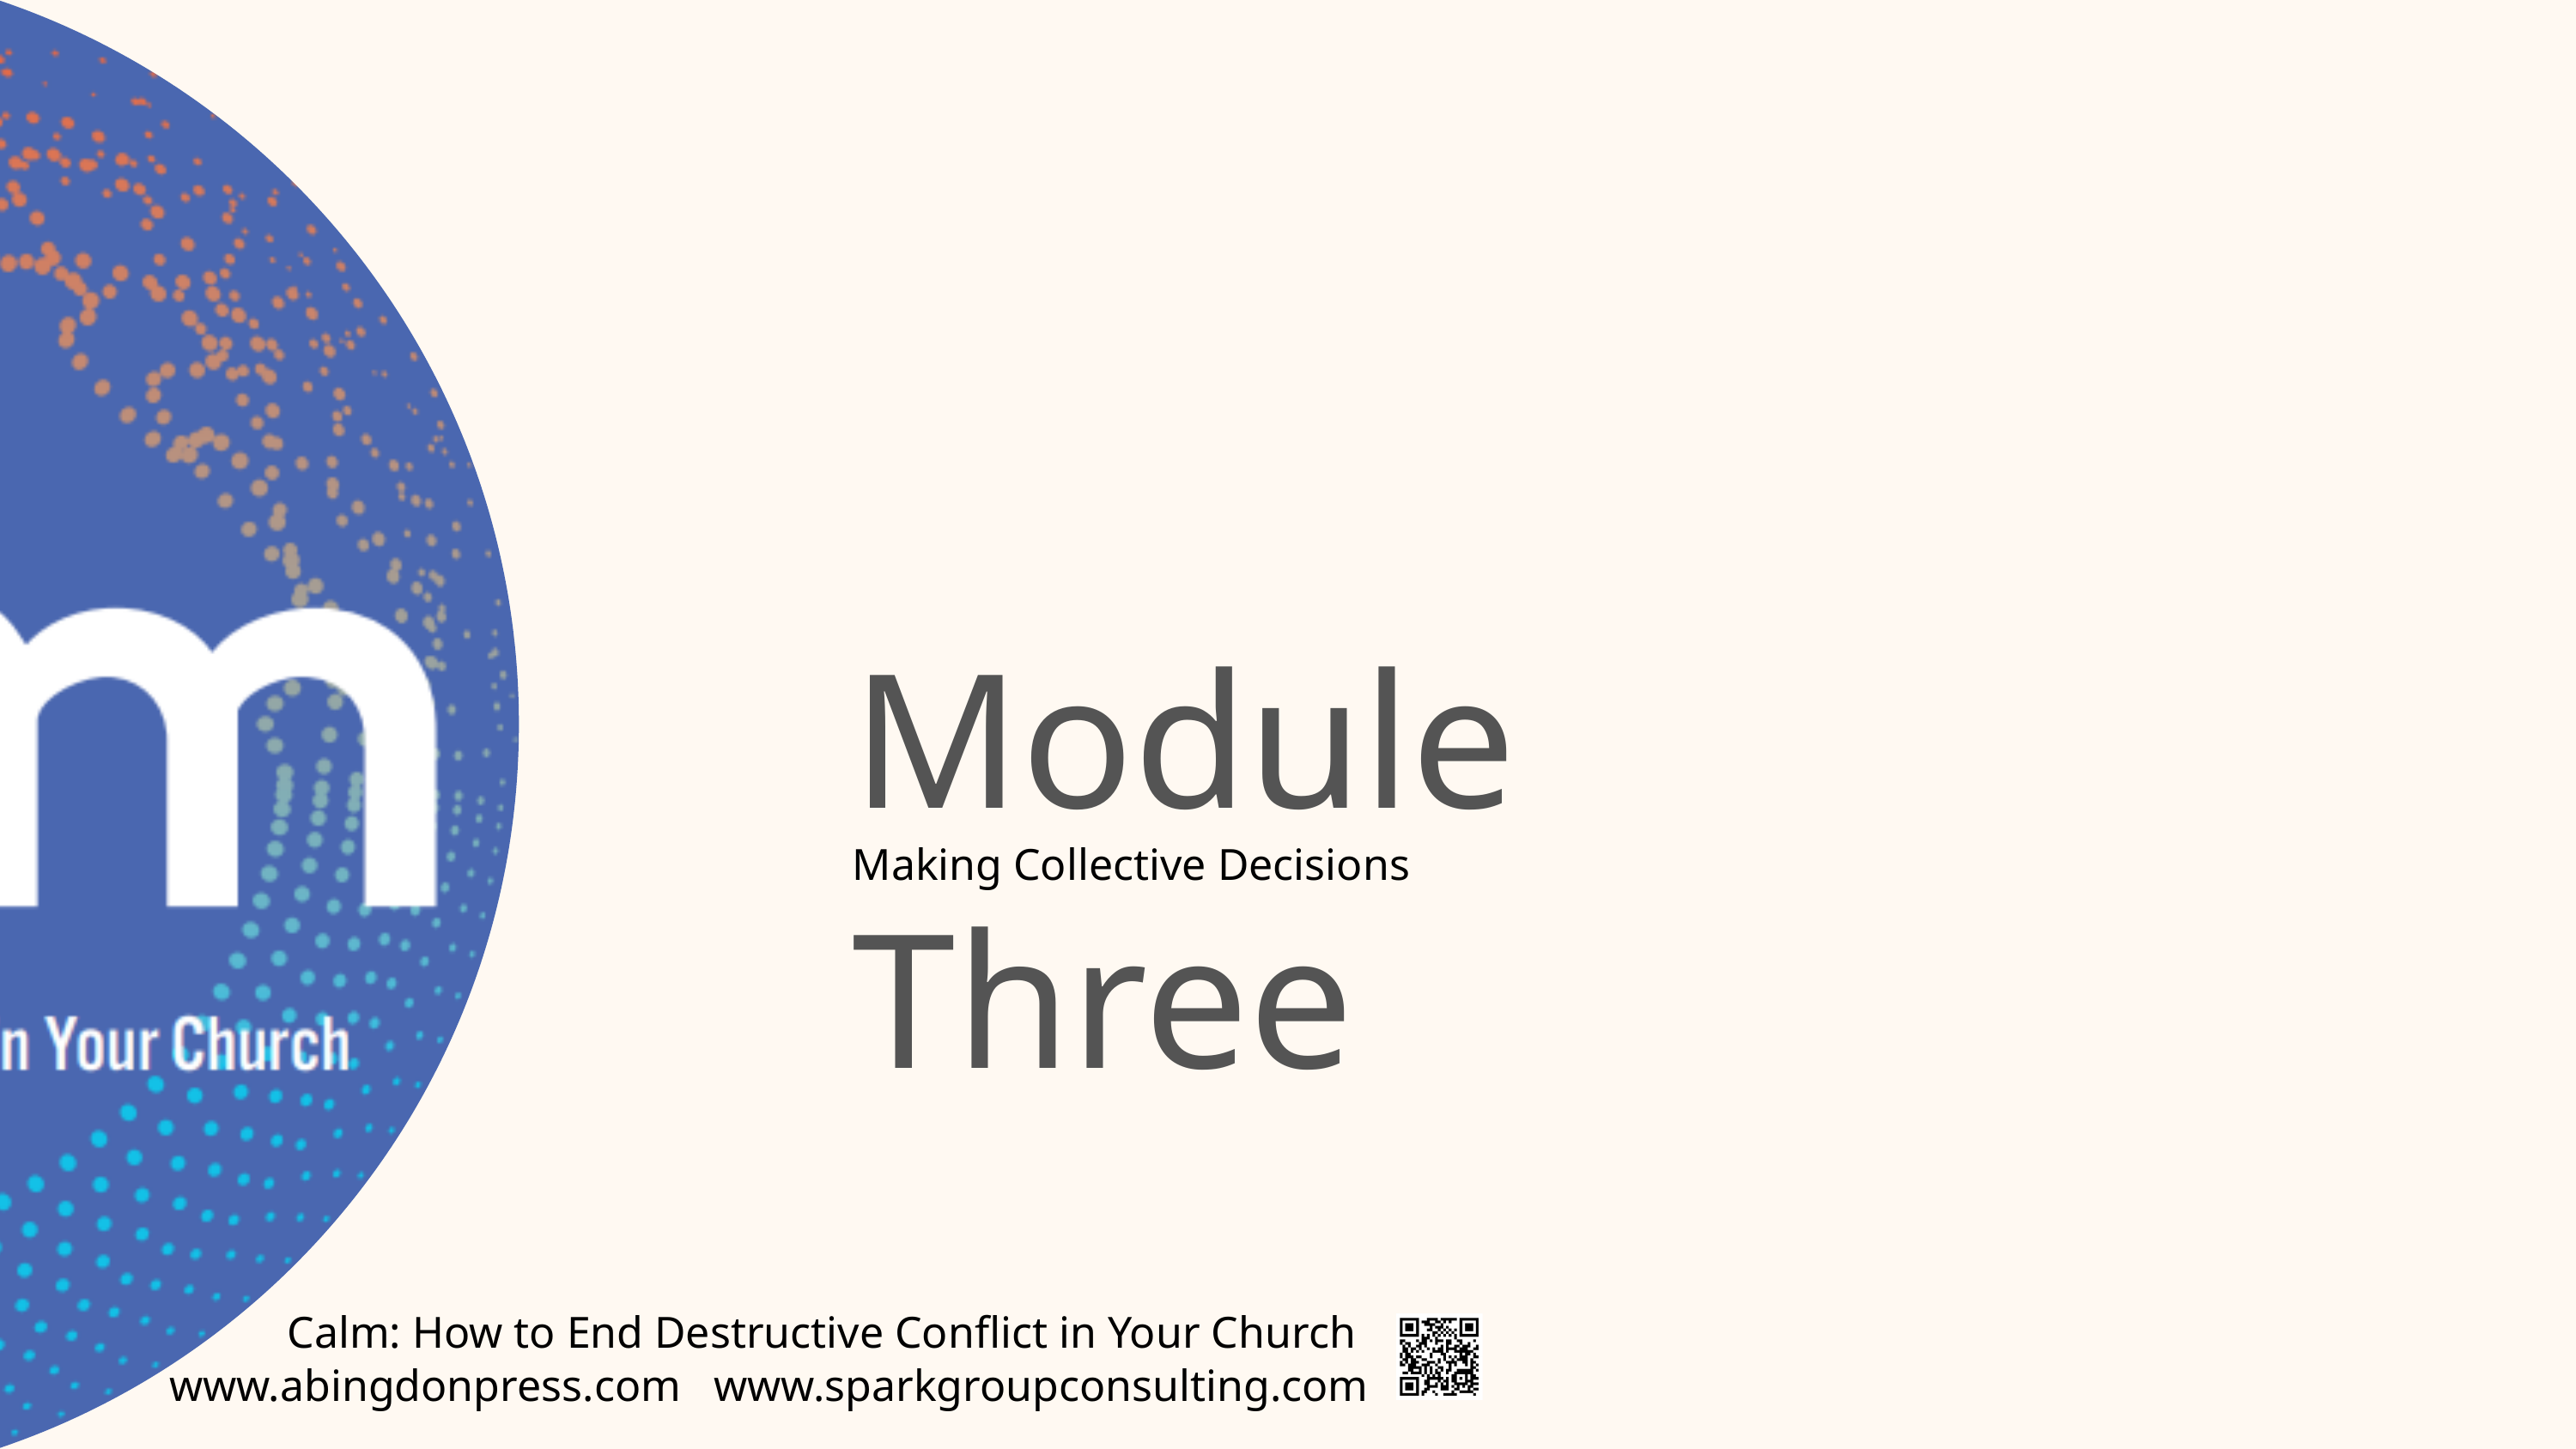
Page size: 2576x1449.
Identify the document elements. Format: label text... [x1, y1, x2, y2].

text_box Module Three [852, 889, 1871, 1106]
text_box Making Collective Decisions [852, 828, 2344, 889]
text_box Module Three [852, 584, 1871, 828]
text_box [1418, 1313, 1483, 1400]
text_box www.abingdonpress.com [524, 1357, 714, 1410]
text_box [0, 0, 519, 1449]
text_box www.sparkgroupconsulting.com [714, 1357, 1418, 1410]
text_box Calm: How to End Destructive Conflict in Your Church [524, 1296, 1475, 1357]
